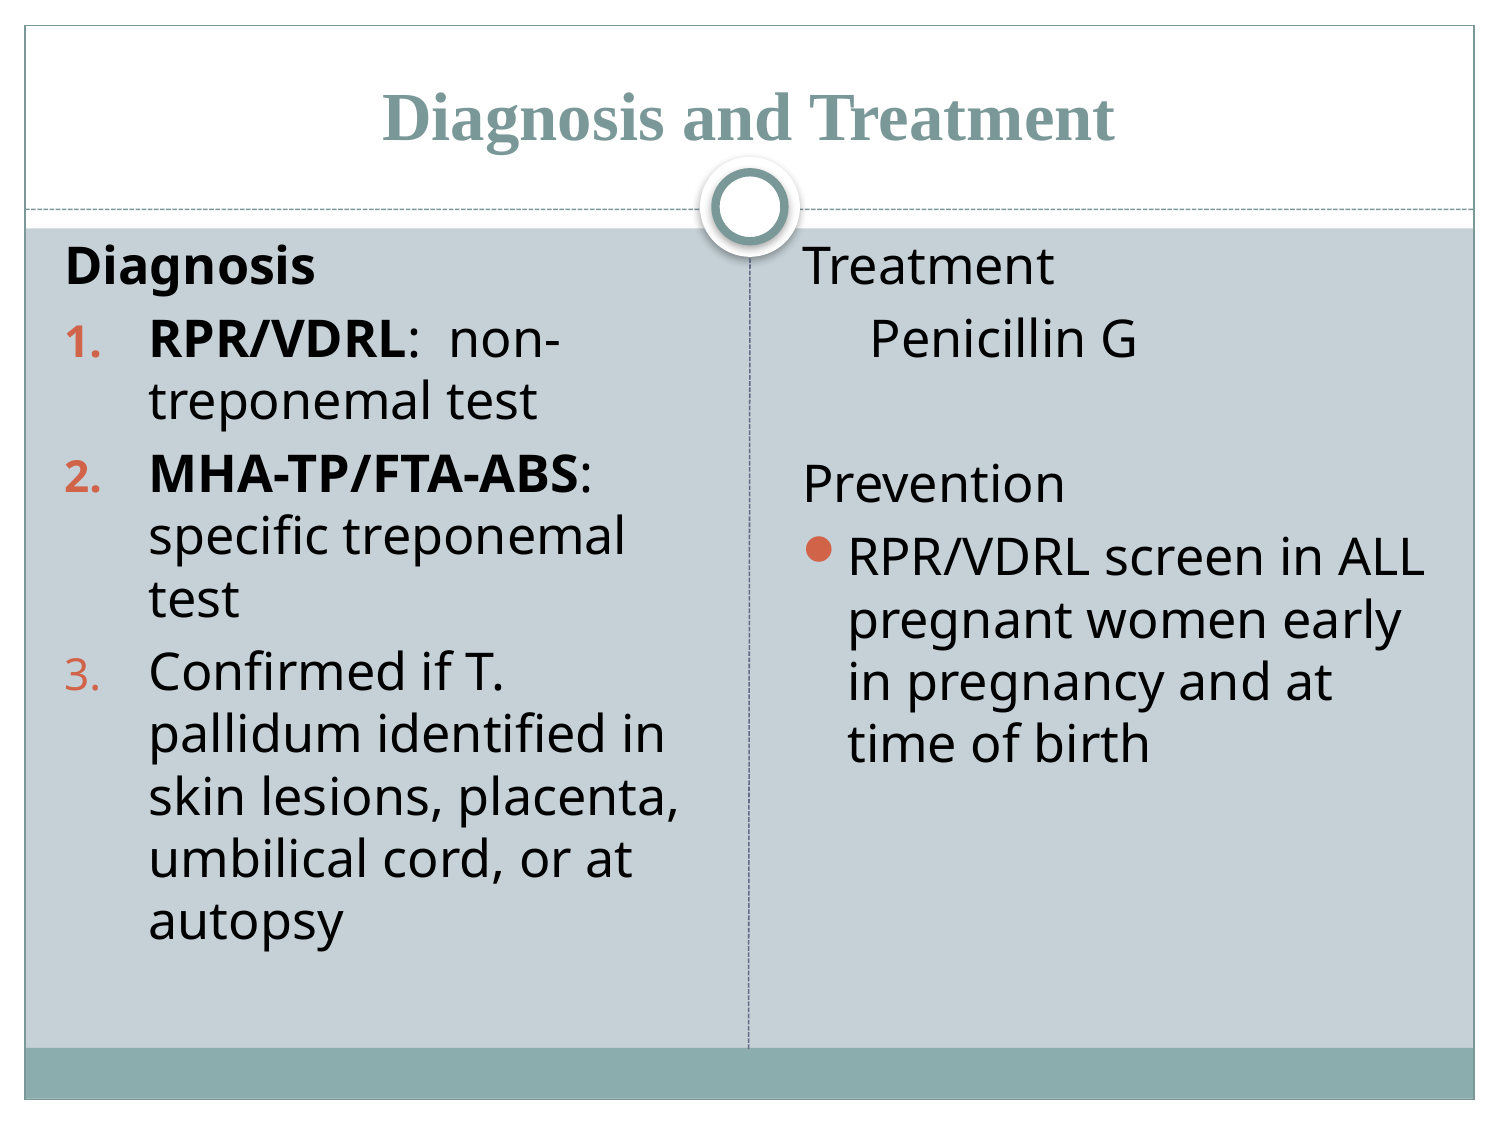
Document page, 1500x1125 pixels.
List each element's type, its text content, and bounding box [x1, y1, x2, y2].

list Diagnosis RPR/VDRL: non-treponemal test MHA-TP/FTA-ABS: specific treponemal test Confirmed if T. pallidum identified in skin lesions, placenta, umbilical cord, or at autopsy [49, 224, 712, 993]
list Treatment Penicillin G Prevention RPR/VDRL screen in ALL pregnant women early in pregnancy and at time of birth [787, 224, 1450, 993]
title Diagnosis and Treatment [49, 37, 1450, 162]
